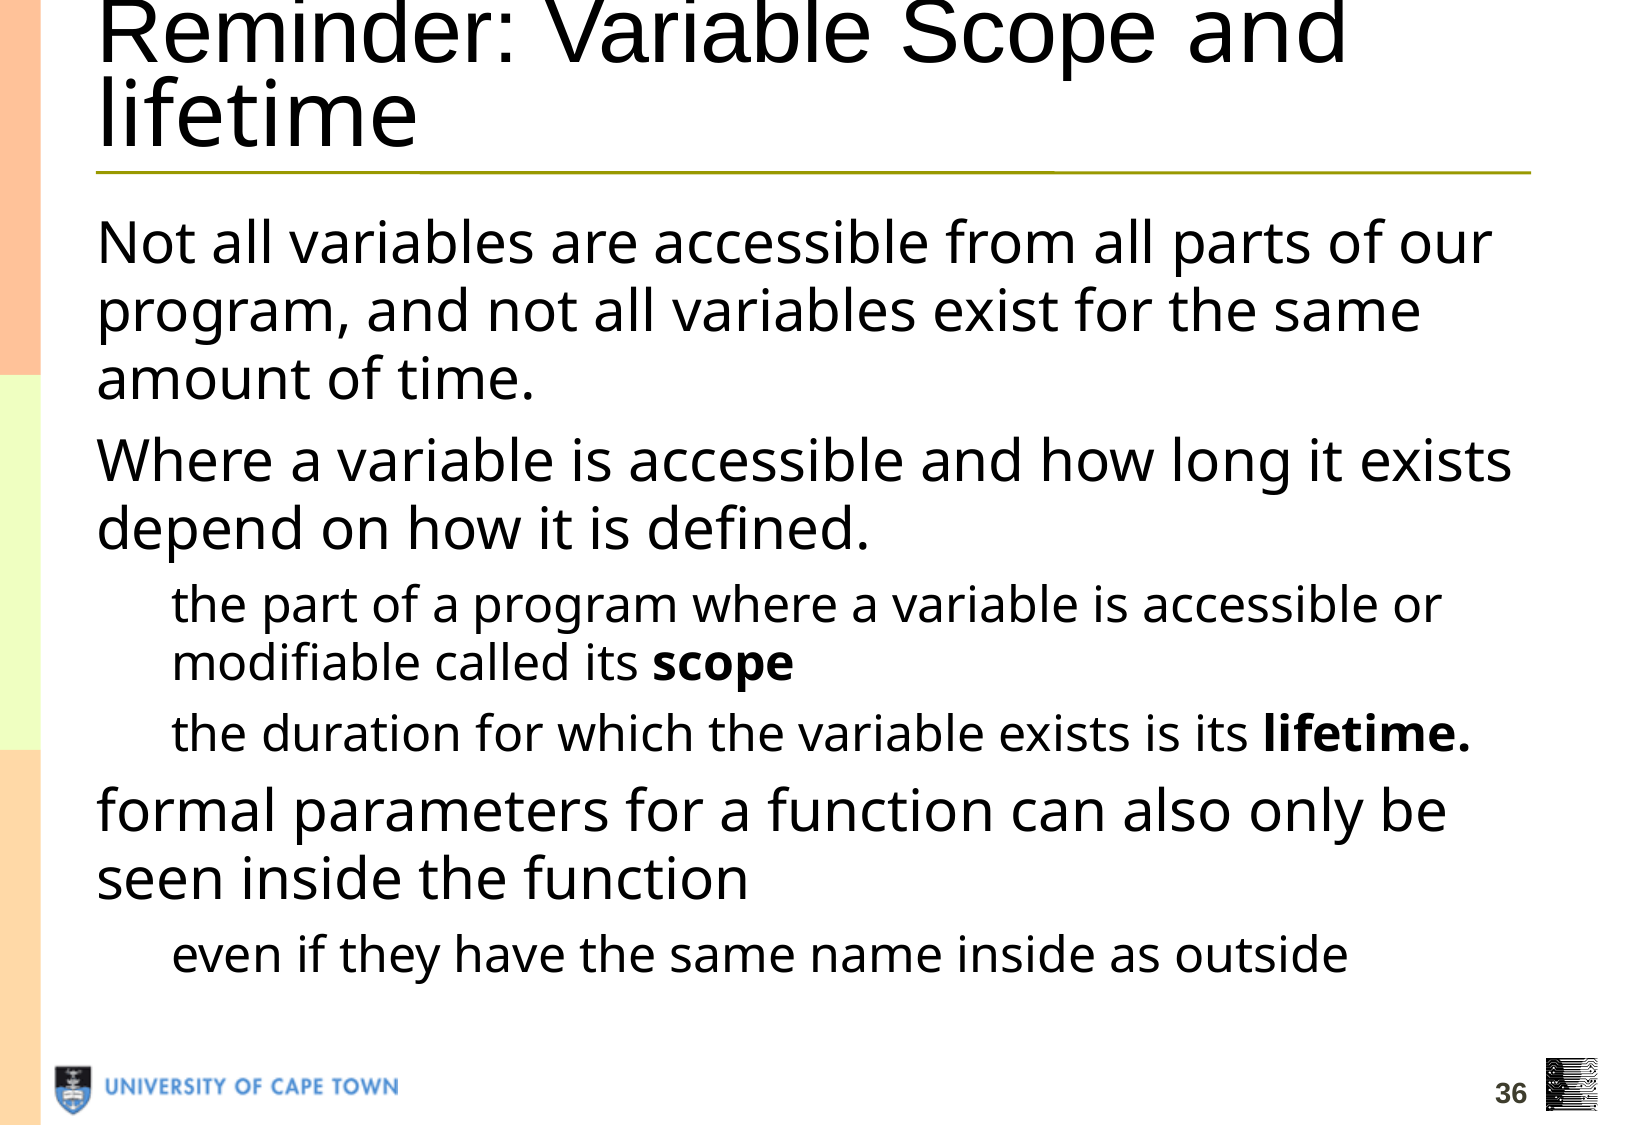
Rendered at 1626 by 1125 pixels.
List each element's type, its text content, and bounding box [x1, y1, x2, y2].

picture [44, 1048, 398, 1125]
list Not all variables are accessible from all parts of our program, and not all variables exist for the same amount of time. Where a variable is accessible and how long it exists depend on how it is defined. the part of a program where a variable is accessible or modifiable called its scope the duration for which the variable exists is its lifetime. formal parameters for a function can also only be seen inside the function even if they have the same name inside as outside [81, 200, 1544, 1010]
title Reminder: Variable Scope and lifetime [81, 29, 1543, 172]
picture [1546, 1058, 1598, 1111]
slide_number 36 [978, 1065, 1543, 1106]
